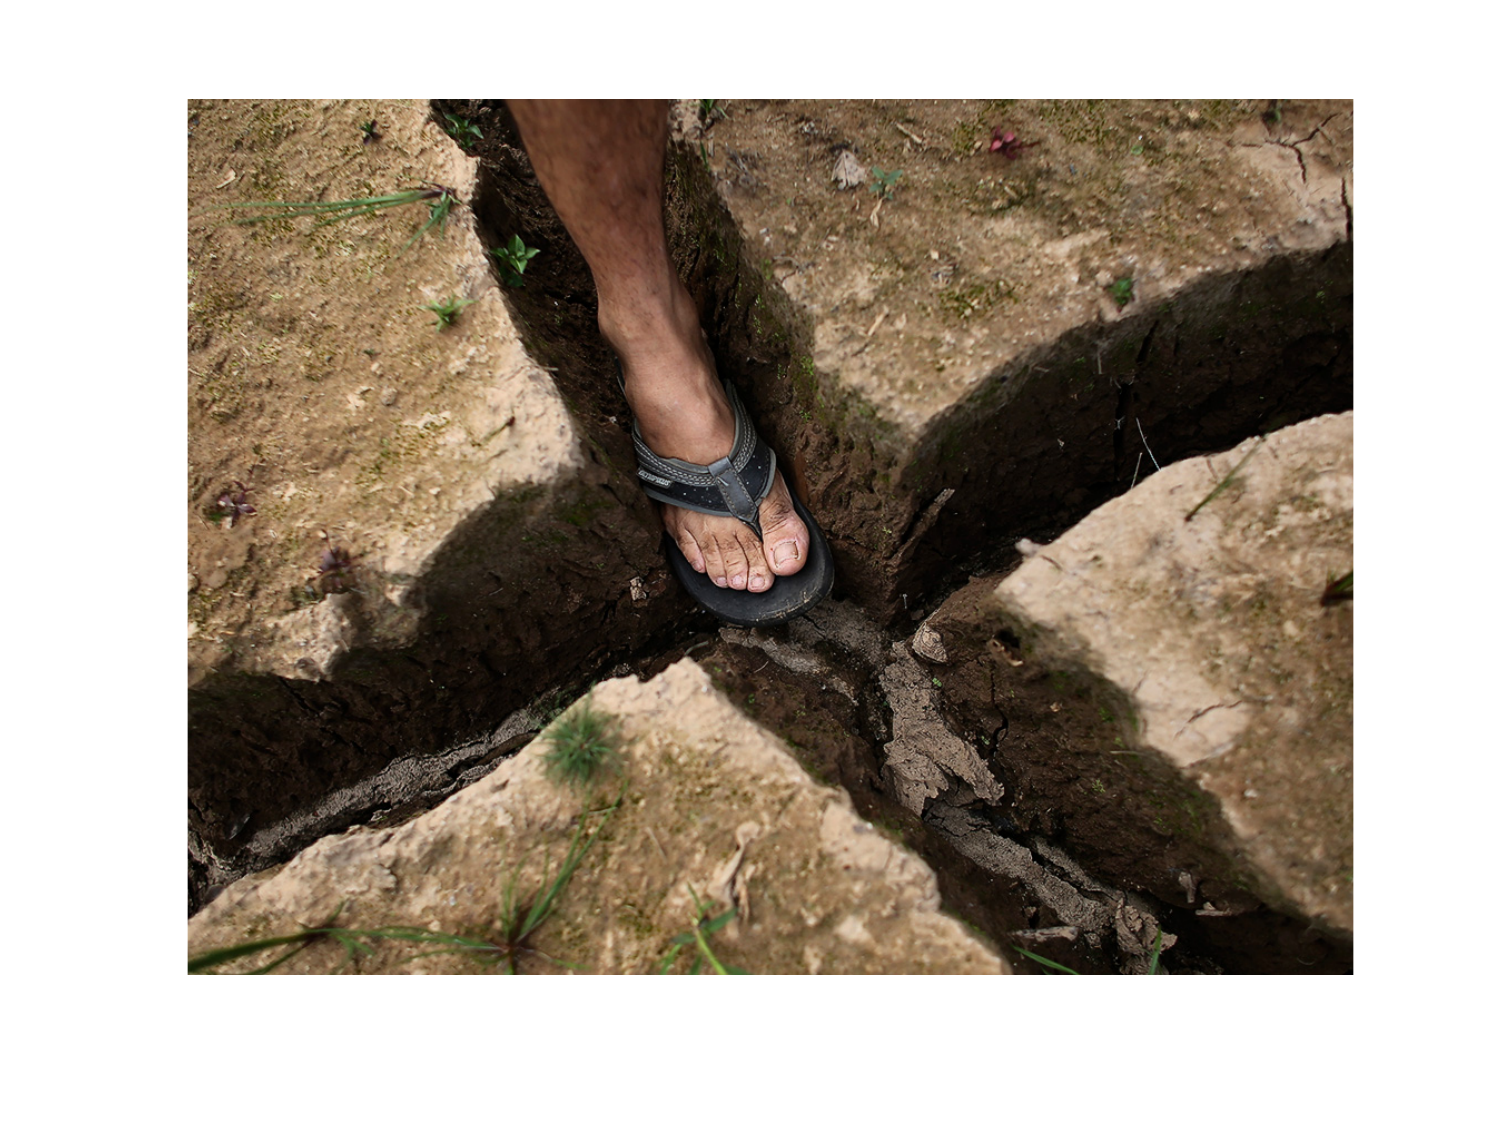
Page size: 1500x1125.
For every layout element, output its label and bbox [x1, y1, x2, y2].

picture [187, 99, 1354, 975]
